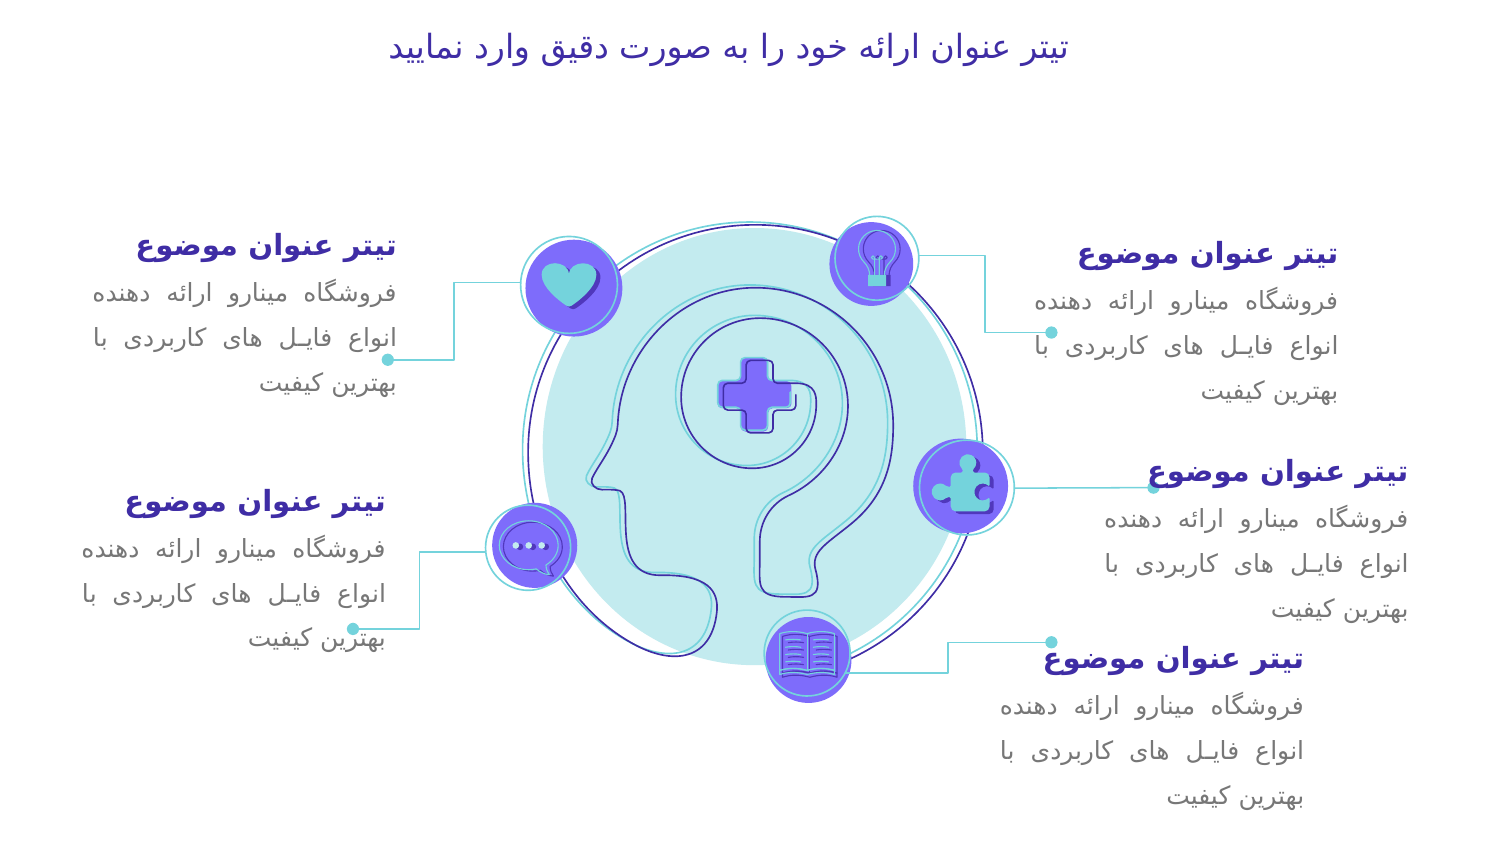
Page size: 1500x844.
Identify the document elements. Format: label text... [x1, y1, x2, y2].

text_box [522, 220, 984, 675]
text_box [779, 630, 838, 678]
text_box تیتر عنوان موضوع فروشگاه مینارو ارائه دهنده انواع فایل های کاربردی با بهترین کیفیت [1011, 210, 1354, 412]
text_box تیتر عنوان ارائه خود را به صورت دقیق وارد نمایید [225, 17, 1234, 73]
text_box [858, 229, 901, 282]
text_box تیتر عنوان موضوع فروشگاه مینارو ارائه دهنده انواع فایل های کاربردی با بهترین کیفیت [977, 614, 1320, 817]
text_box تیتر عنوان موضوع فروشگاه مینارو ارائه دهنده انواع فایل های کاربردی با بهترین کیفیت [59, 457, 401, 660]
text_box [829, 216, 1052, 333]
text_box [541, 262, 601, 310]
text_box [913, 438, 1154, 536]
text_box تیتر عنوان موضوع فروشگاه مینارو ارائه دهنده انواع فایل های کاربردی با بهترین کیفیت [1081, 427, 1424, 630]
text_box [352, 502, 578, 630]
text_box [763, 609, 1052, 704]
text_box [498, 520, 563, 577]
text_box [930, 453, 994, 515]
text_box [387, 236, 623, 360]
text_box تیتر عنوان موضوع فروشگاه مینارو ارائه دهنده انواع فایل های کاربردی با بهترین کیفیت [70, 201, 412, 404]
